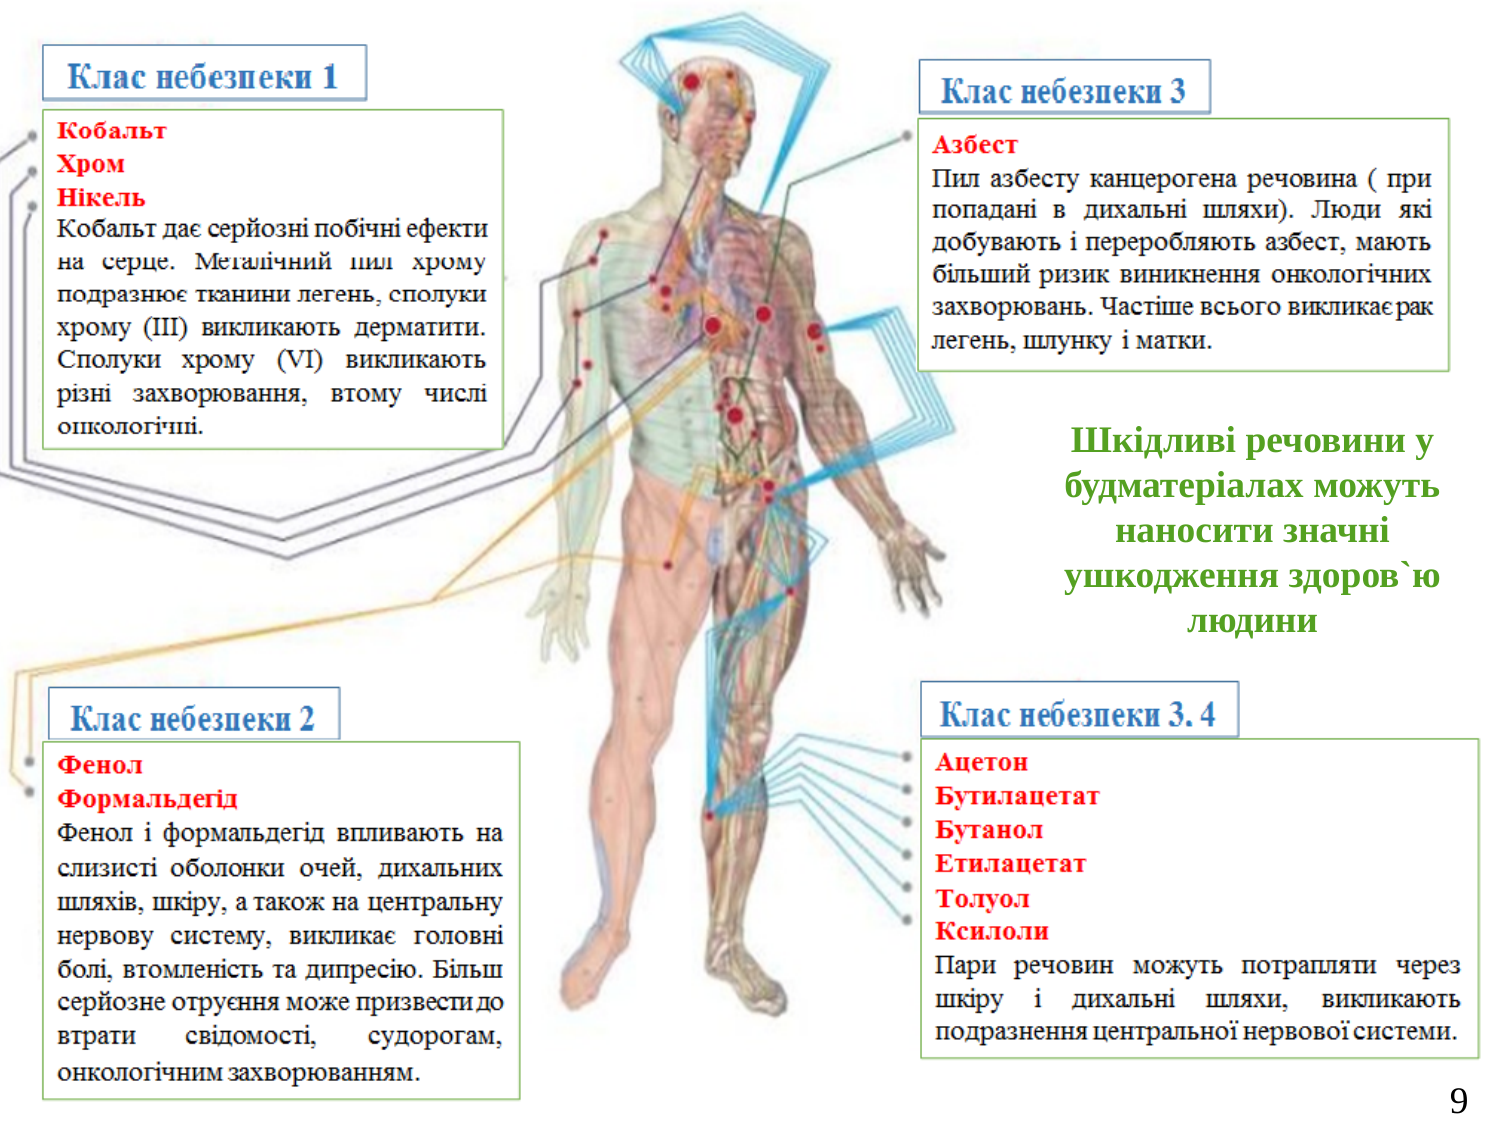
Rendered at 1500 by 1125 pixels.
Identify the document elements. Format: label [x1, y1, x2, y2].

list [0, 0, 1500, 1125]
